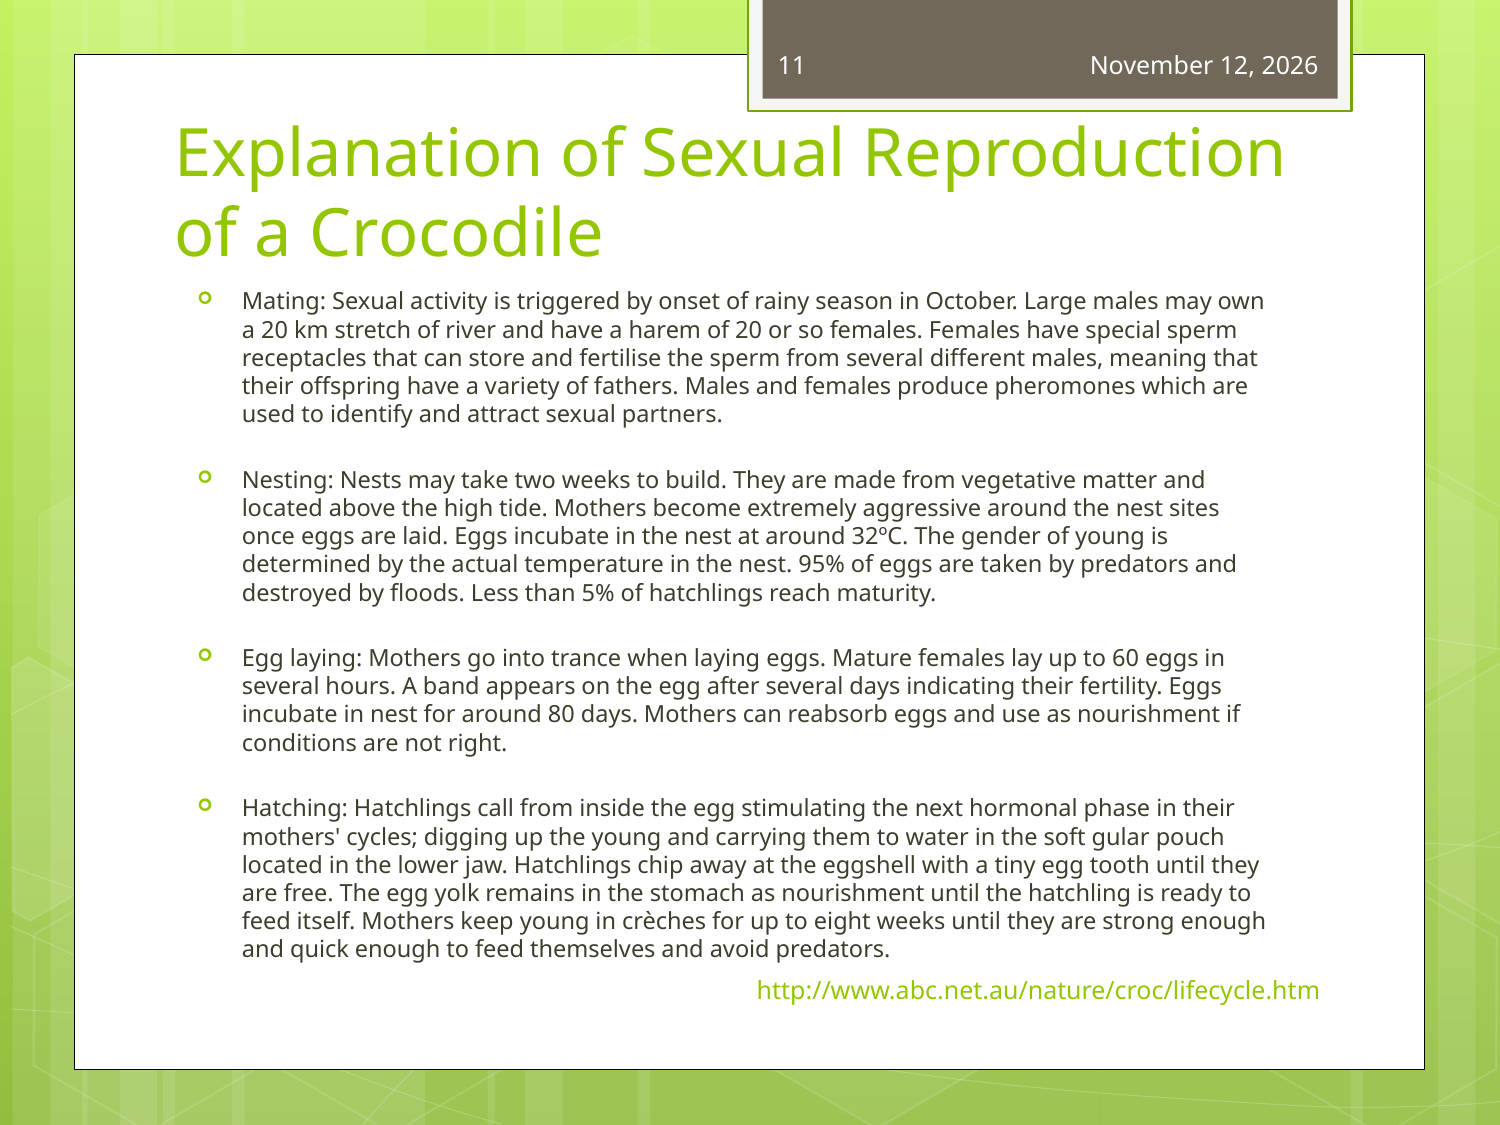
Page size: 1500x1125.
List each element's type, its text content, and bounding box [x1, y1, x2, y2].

list Mating: Sexual activity is triggered by onset of rainy season in October. Large males may own a 20 km stretch of river and have a harem of 20 or so females. Females have special sperm receptacles that can store and fertilise the sperm from several different males, meaning that their offspring have a variety of fathers. Males and females produce pheromones which are used to identify and attract sexual partners. Nesting: Nests may take two weeks to build. They are made from vegetative matter and located above the high tide. Mothers become extremely aggressive around the nest sites once eggs are laid. Eggs incubate in the nest at around 32ºC. The gender of young is determined by the actual temperature in the nest. 95% of eggs are taken by predators and destroyed by floods. Less than 5% of hatchlings reach maturity. Egg laying: Mothers go into trance when laying eggs. Mature females lay up to 60 eggs in several hours. A band appears on the egg after several days indicating their fertility. Eggs incubate in nest for around 80 days. Mothers can reabsorb eggs and use as nourishment if conditions are not right. Hatching: Hatchlings call from inside the egg stimulating the next hormonal phase in their mothers' cycles; digging up the young and carrying them to water in the soft gular pouch located in the lower jaw. Hatchlings chip away at the eggshell with a tiny egg tooth until they are free. The egg yolk remains in the stomach as nourishment until the hatchling is ready to feed itself. Mothers keep young in crèches for up to eight weeks until they are strong enough and quick enough to feed themselves and avoid predators. [171, 278, 1283, 976]
title Explanation of Sexual Reproduction of a Crocodile [159, 90, 1312, 278]
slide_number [983, 36, 1334, 97]
footer http://www.abc.net.au/nature/croc/lifecycle.htm [655, 960, 1336, 1020]
slide_number 11 [762, 36, 982, 97]
